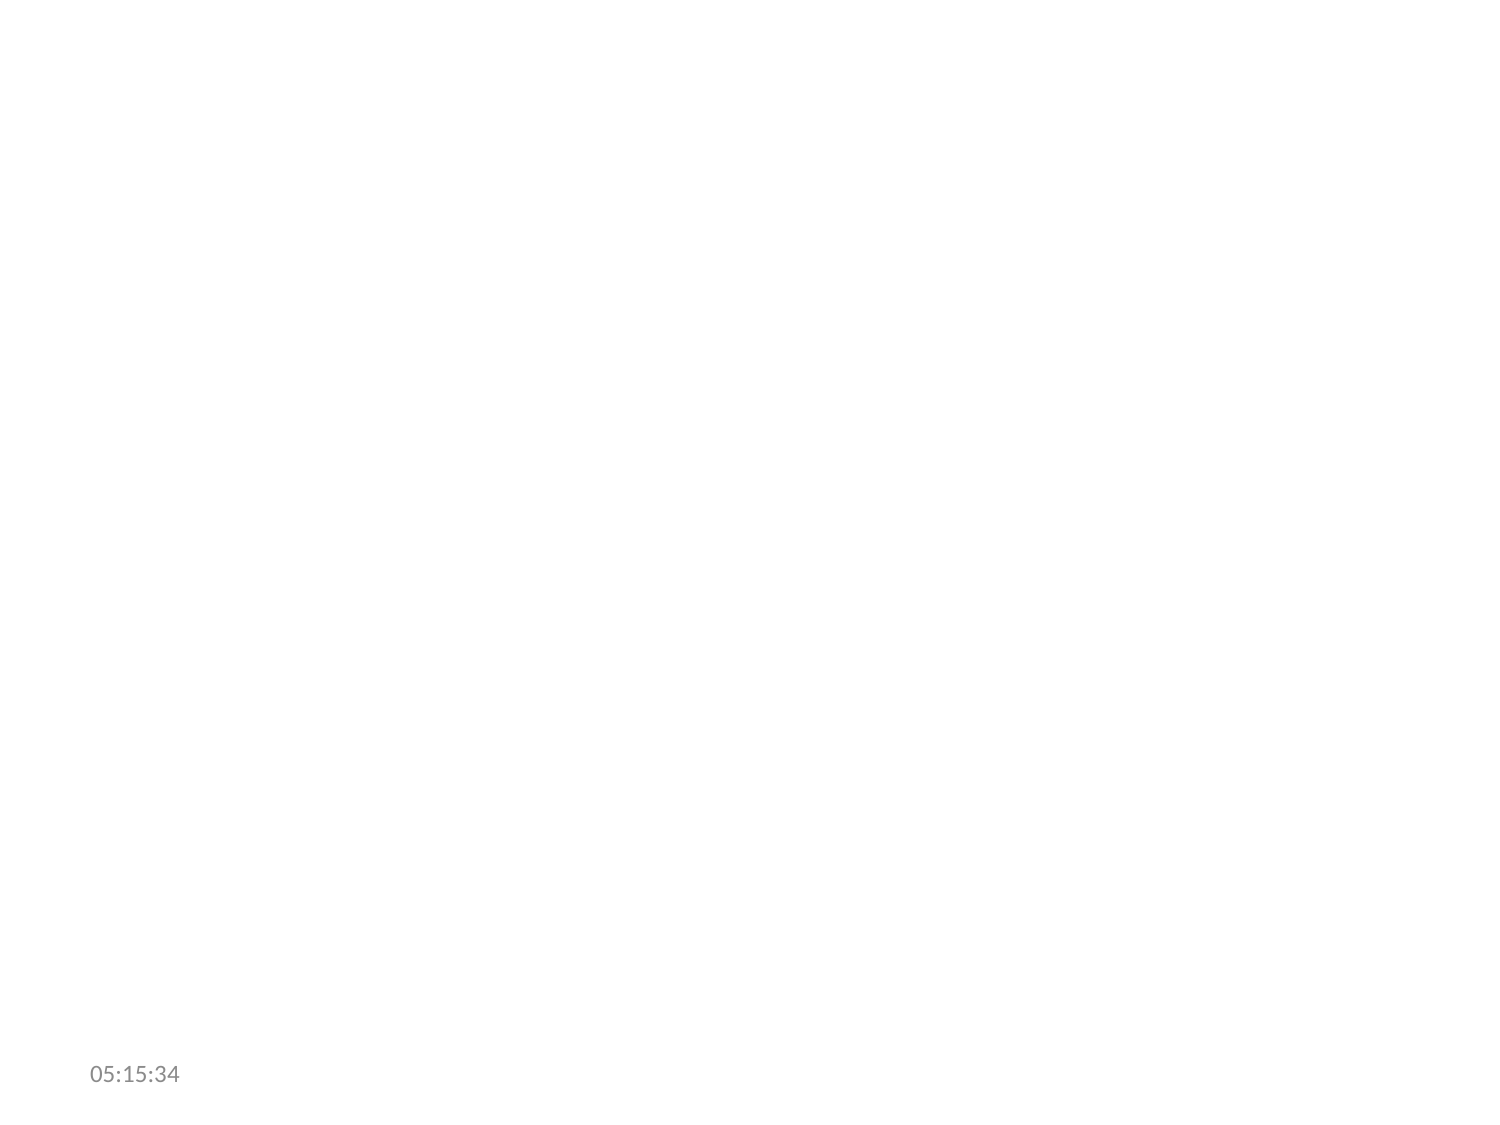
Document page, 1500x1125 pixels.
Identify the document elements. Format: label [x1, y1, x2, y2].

slide_number [75, 1042, 425, 1103]
